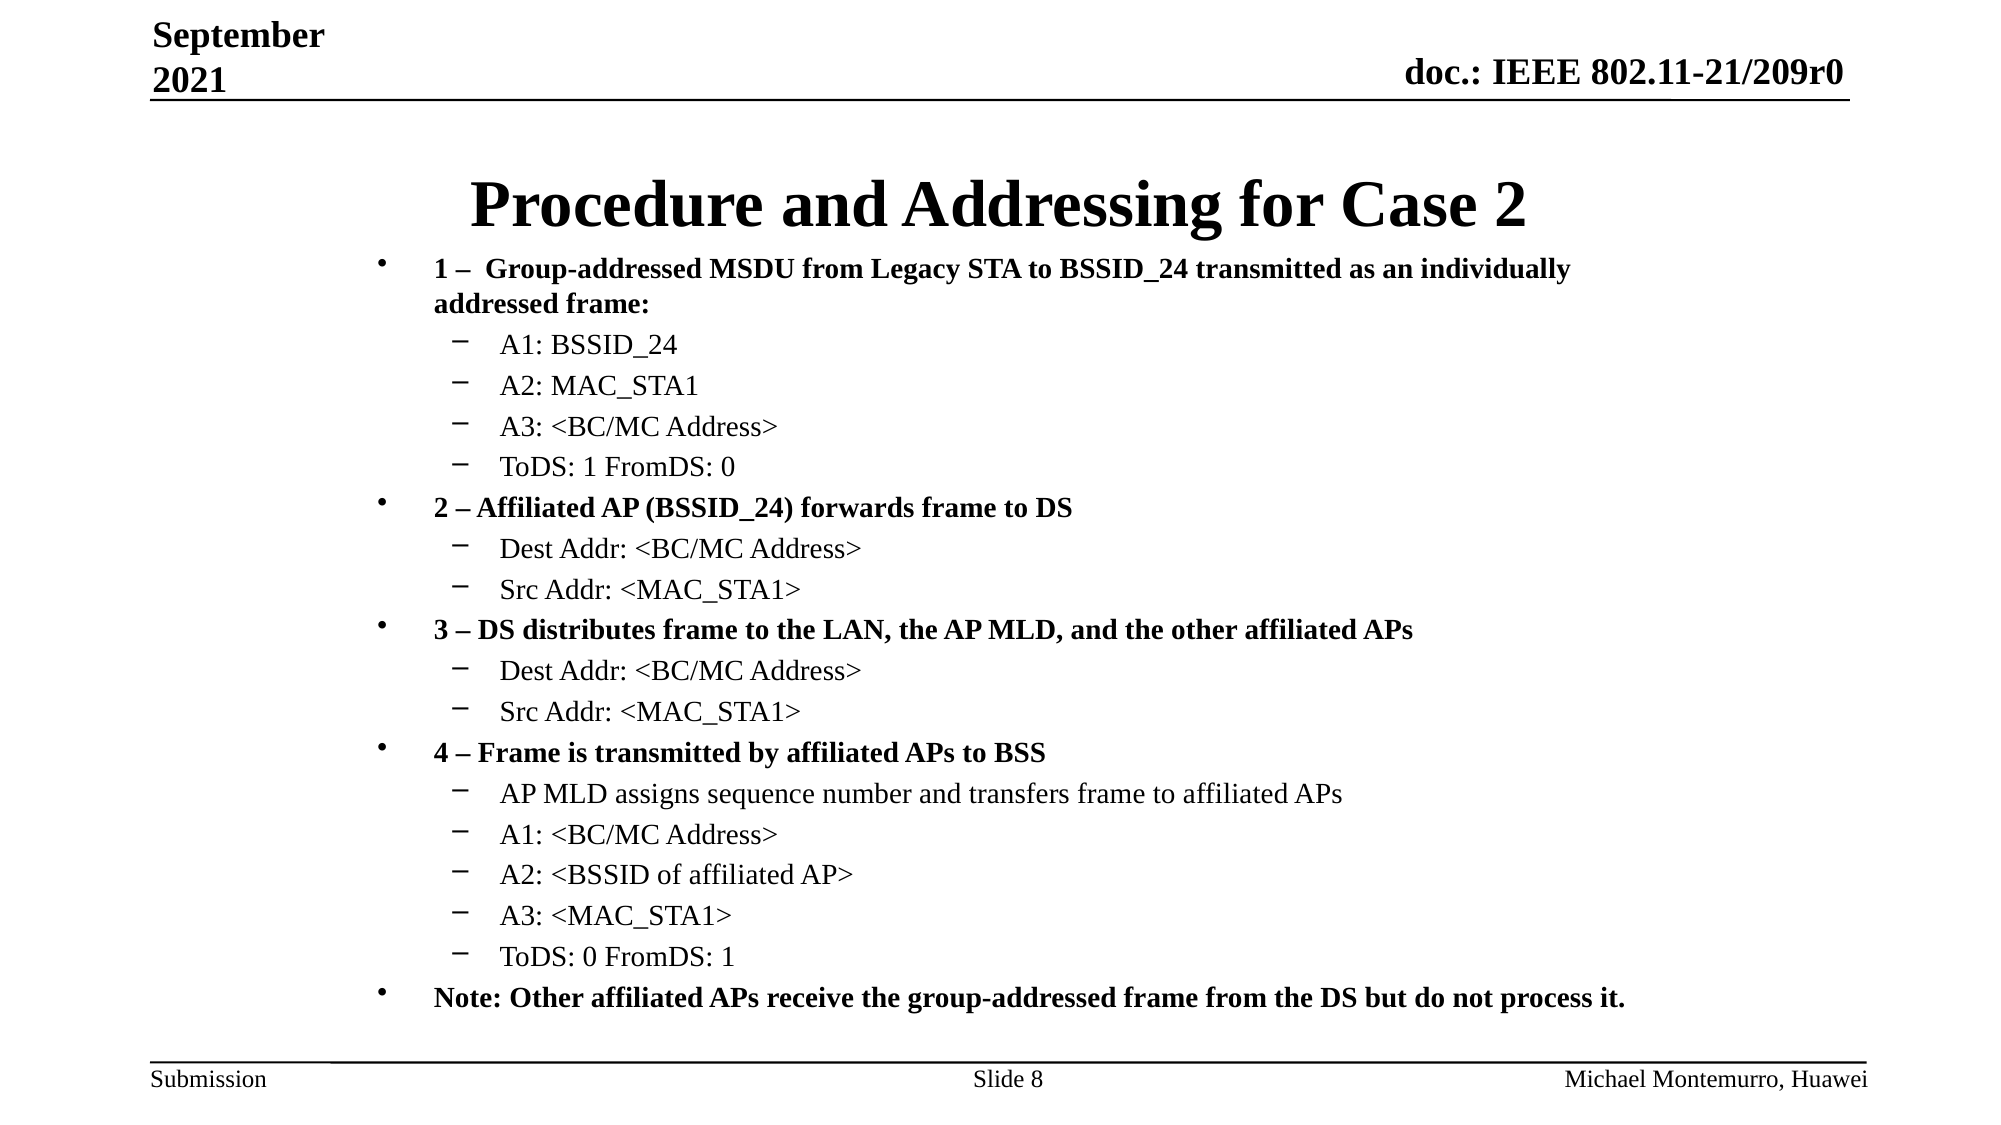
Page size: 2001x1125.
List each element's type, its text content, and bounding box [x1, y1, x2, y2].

footer Michael Montemurro, Huawei [1560, 1061, 1869, 1093]
title Procedure and Addressing for Case 2 [150, 112, 1850, 288]
slide_number Slide 8 [972, 1061, 1045, 1093]
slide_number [152, 54, 354, 101]
list 1 – Group-addressed MSDU from Legacy STA to BSSID_24 transmitted as an individually addressed frame: A1: BSSID_24 A2: MAC_STA1 A3: <BC/MC Address> ToDS: 1 FromDS: 0 2 – Affiliated AP (BSSID_24) forwards frame to DS Dest Addr: <BC/MC Address> Src Addr: <MAC_STA1> 3 – DS distributes frame to the LAN, the AP MLD, and the other affiliated APs Dest Addr: <BC/MC Address> Src Addr: <MAC_STA1> 4 – Frame is transmitted by affiliated APs to BSS AP MLD assigns sequence number and transfers frame to affiliated APs A1: <BC/MC Address> A2: <BSSID of affiliated AP> A3: <MAC_STA1> ToDS: 0 FromDS: 1 Note: Other affiliated APs receive the group-addressed frame from the DS but do not process it. [362, 241, 1674, 917]
